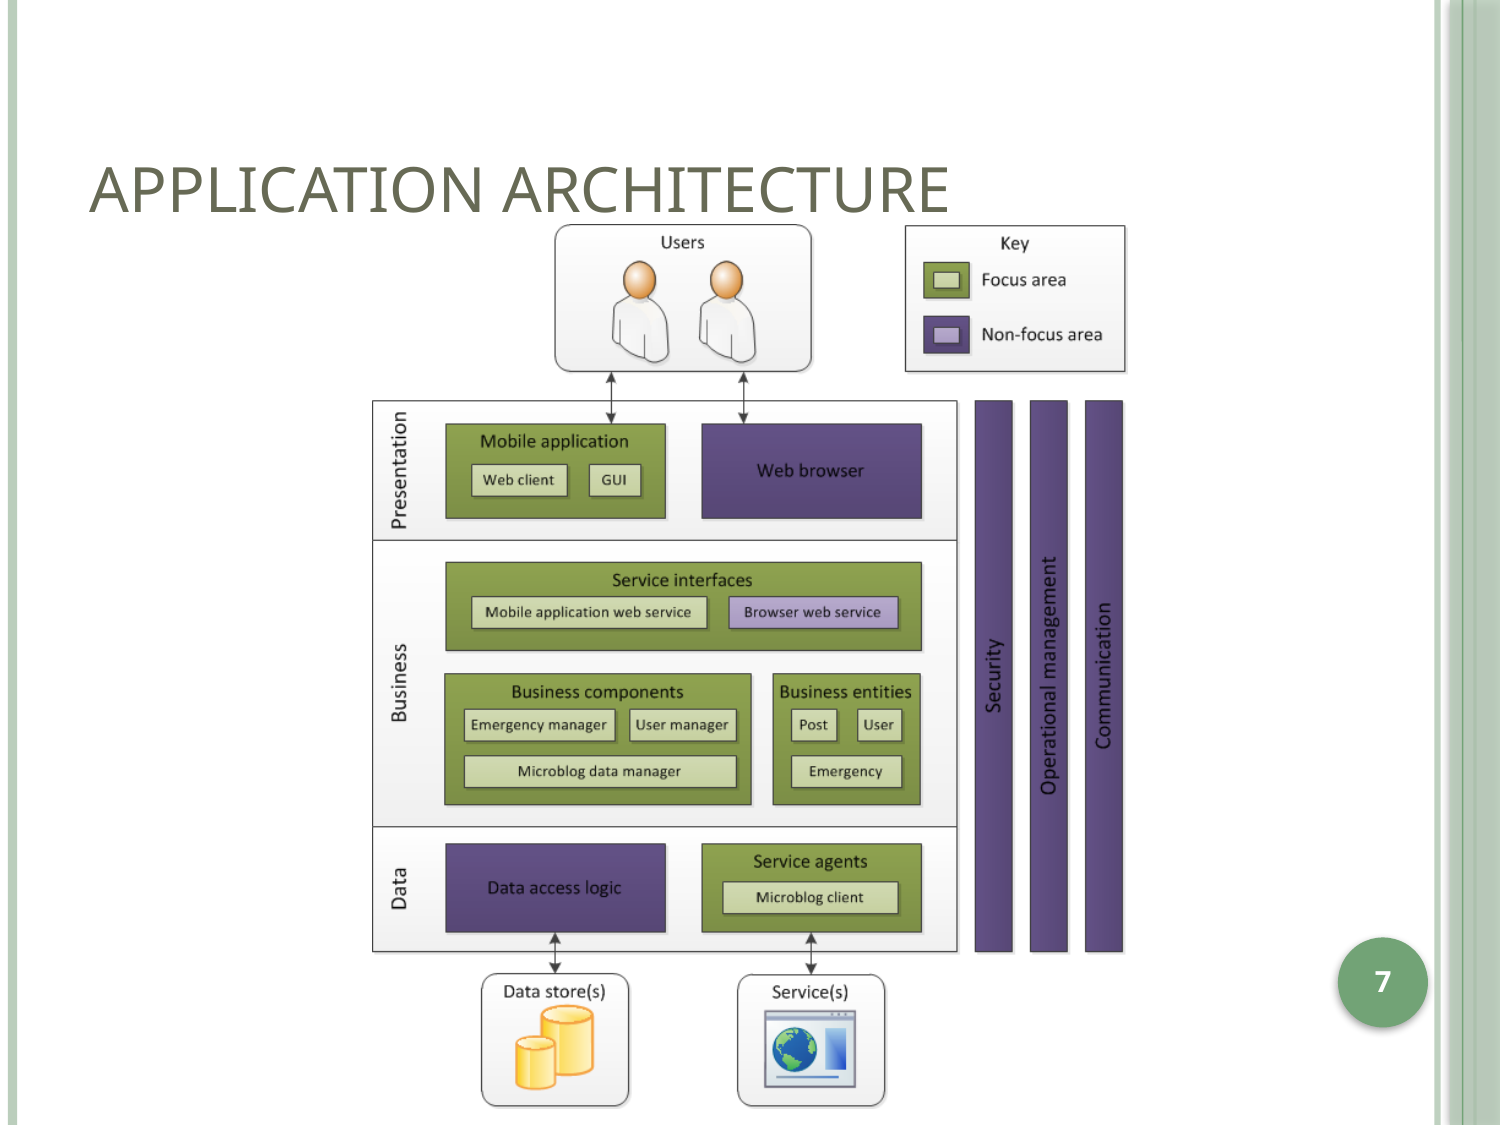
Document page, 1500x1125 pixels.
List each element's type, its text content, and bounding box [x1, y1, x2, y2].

title Application Architecture [75, 45, 1300, 233]
slide_number 7 [1333, 940, 1434, 1027]
picture [372, 224, 1128, 1110]
